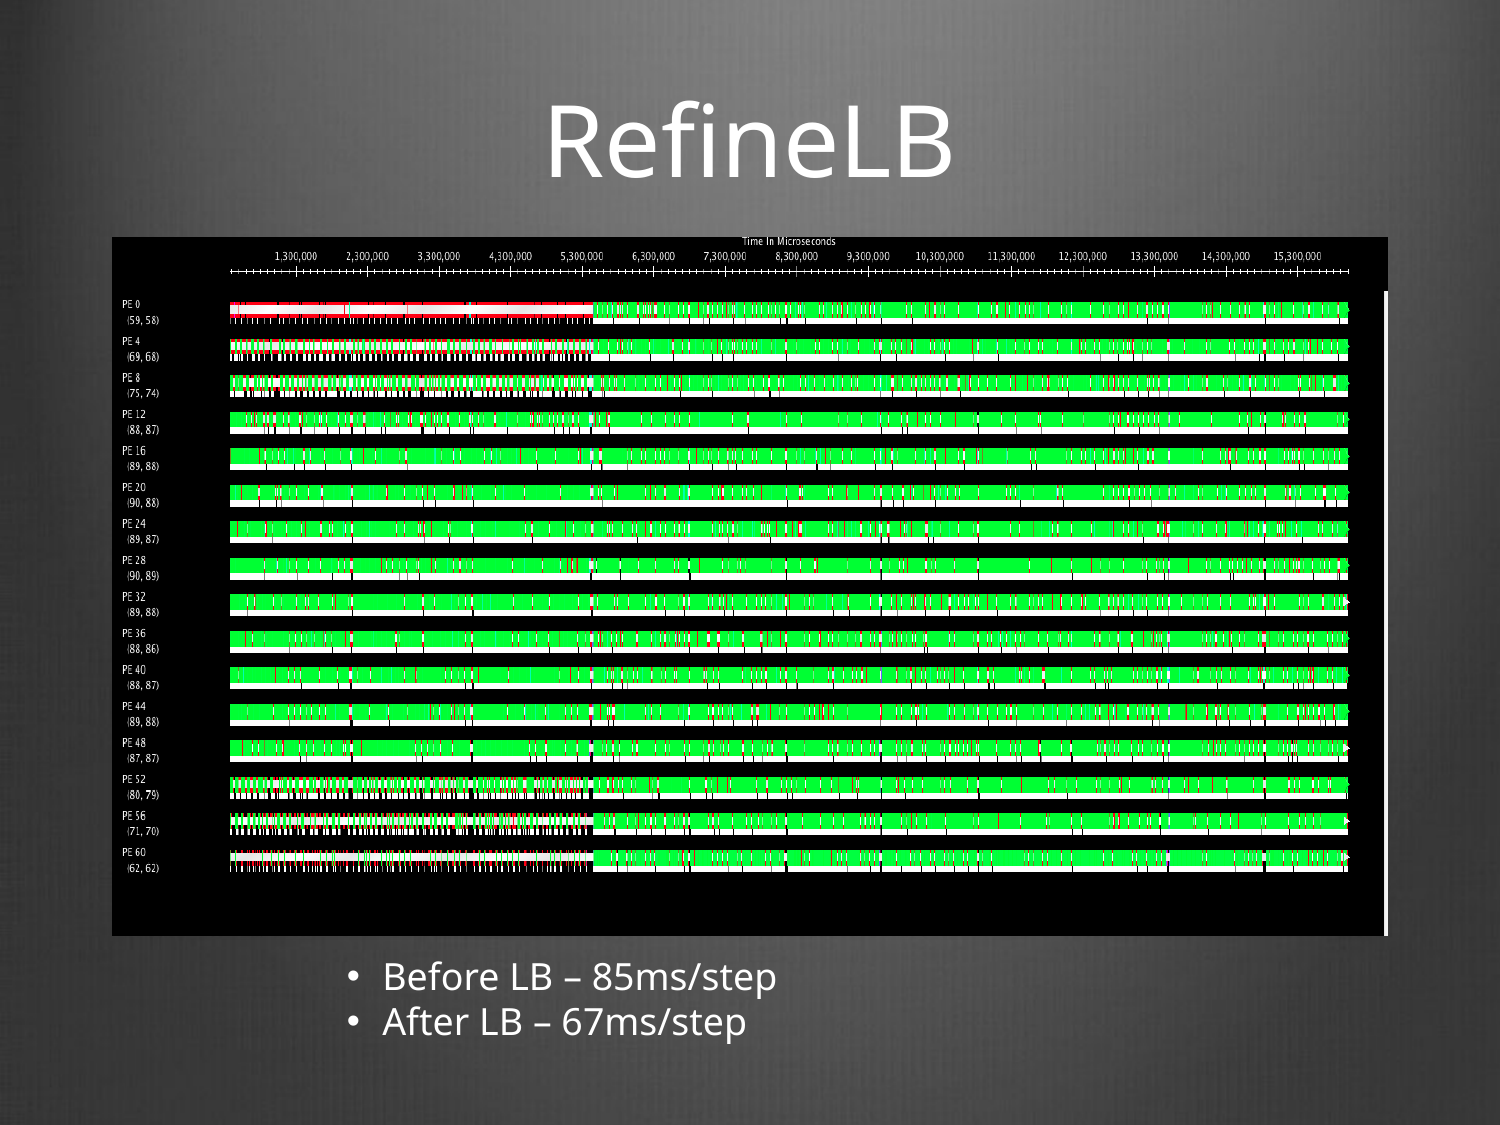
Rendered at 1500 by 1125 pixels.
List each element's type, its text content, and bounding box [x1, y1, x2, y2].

picture [0, 0, 1500, 1125]
text_box RefineLB [112, 19, 1388, 236]
text_box Before LB – 85ms/step After LB – 67ms/step [332, 945, 796, 1125]
